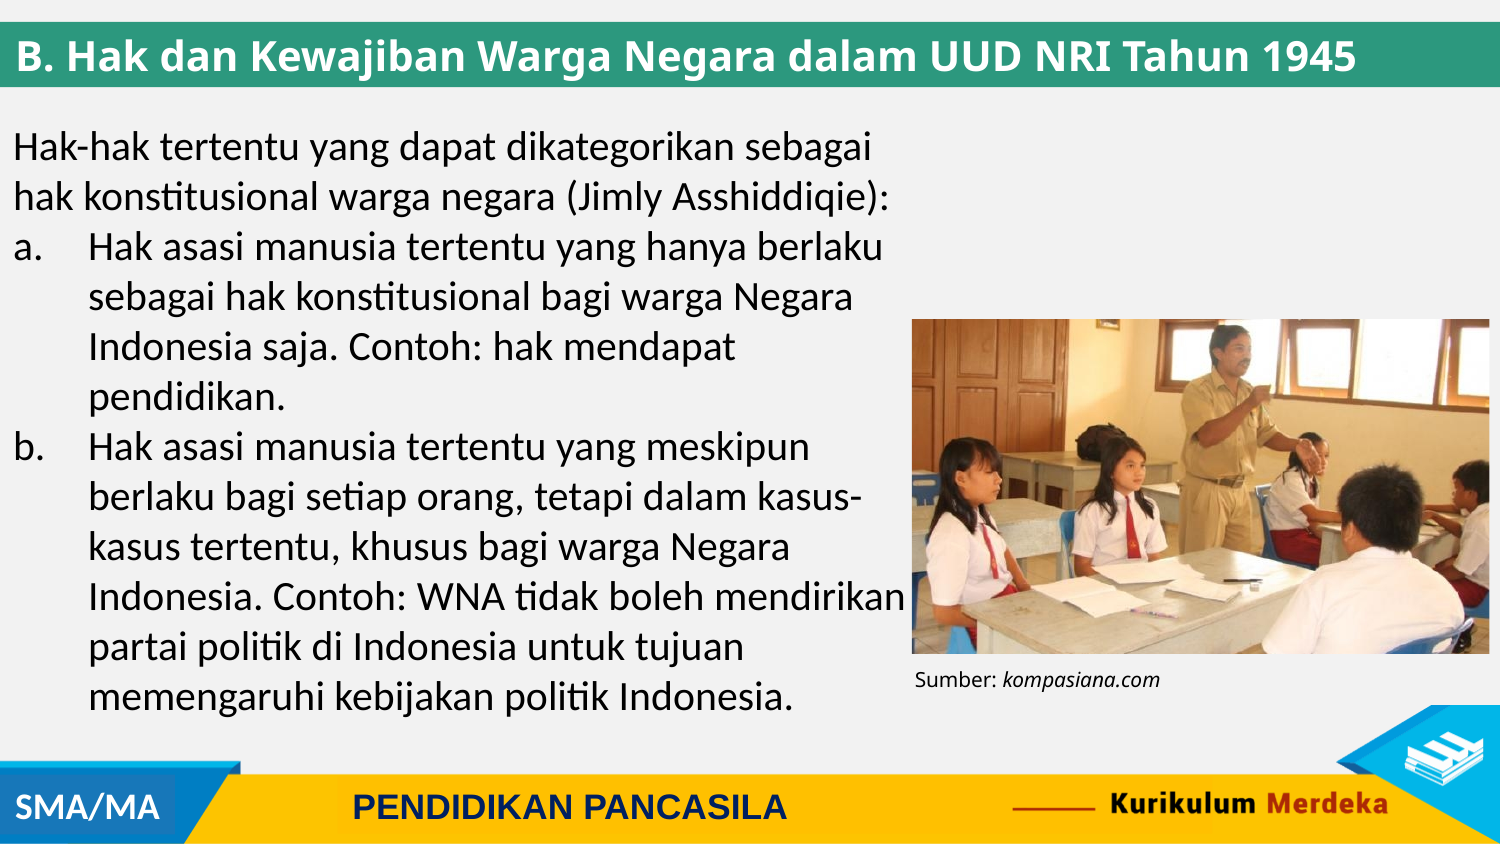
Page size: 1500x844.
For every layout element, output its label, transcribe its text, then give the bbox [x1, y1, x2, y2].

picture [911, 316, 1490, 654]
text_box B. Hak dan Kewajiban Warga Negara dalam UUD NRI Tahun 1945 [0, 20, 1500, 89]
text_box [0, 705, 1500, 844]
text_box Hak-hak tertentu yang dapat dikategorikan sebagai hak konstitusional warga negara (Jimly Asshiddiqie): Hak asasi manusia tertentu yang hanya berlaku sebagai hak konstitusional bagi warga Negara Indonesia saja. Contoh: hak mendapat pendidikan. Hak asasi manusia tertentu yang meskipun berlaku bagi setiap orang, tetapi dalam kasus-kasus tertentu, khusus bagi warga Negara Indonesia. Contoh: WNA tidak boleh mendirikan partai politik di Indonesia untuk tujuan memengaruhi kebijakan politik Indonesia. [0, 111, 926, 704]
text_box Sumber: kompasiana.com [900, 659, 1260, 700]
